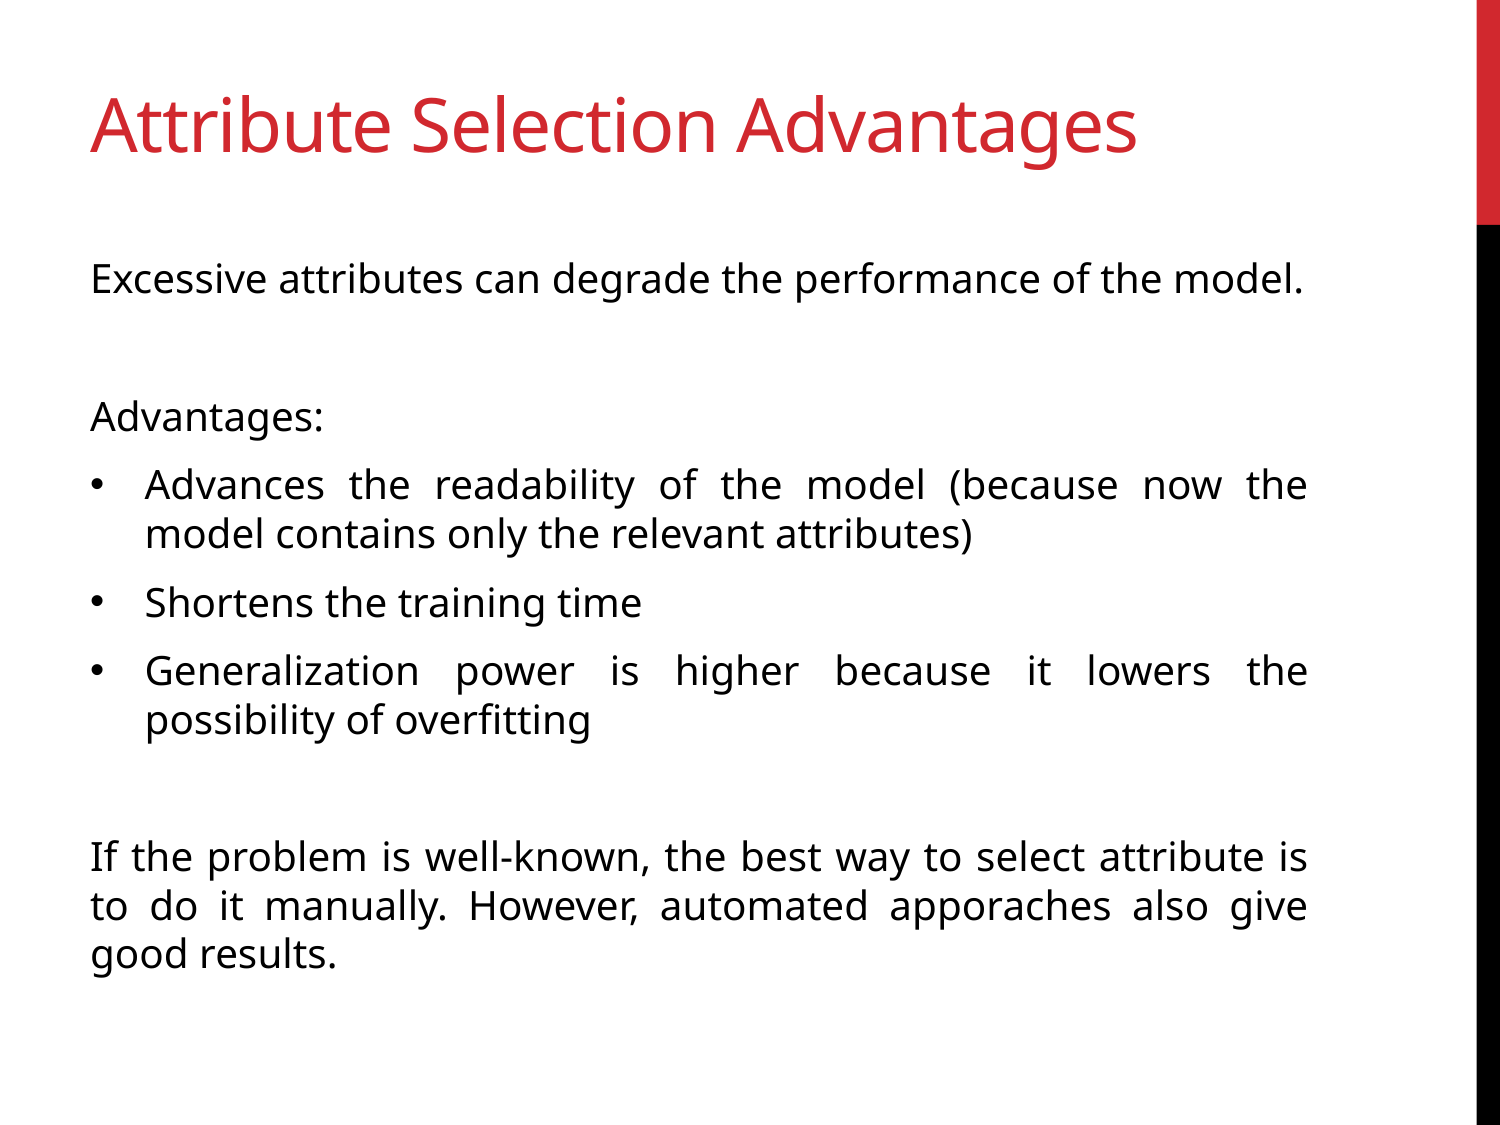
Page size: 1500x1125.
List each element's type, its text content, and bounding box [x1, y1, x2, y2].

title Attribute Selection Advantages [75, 25, 1325, 175]
list Excessive attributes can degrade the performance of the model. Advantages: Advances the readability of the model (because now the model contains only the relevant attributes) Shortens the training time Generalization power is higher because it lowers the possibility of overfitting If the problem is well-known, the best way to select attribute is to do it manually. However, automated apporaches also give good results. [75, 245, 1325, 1005]
